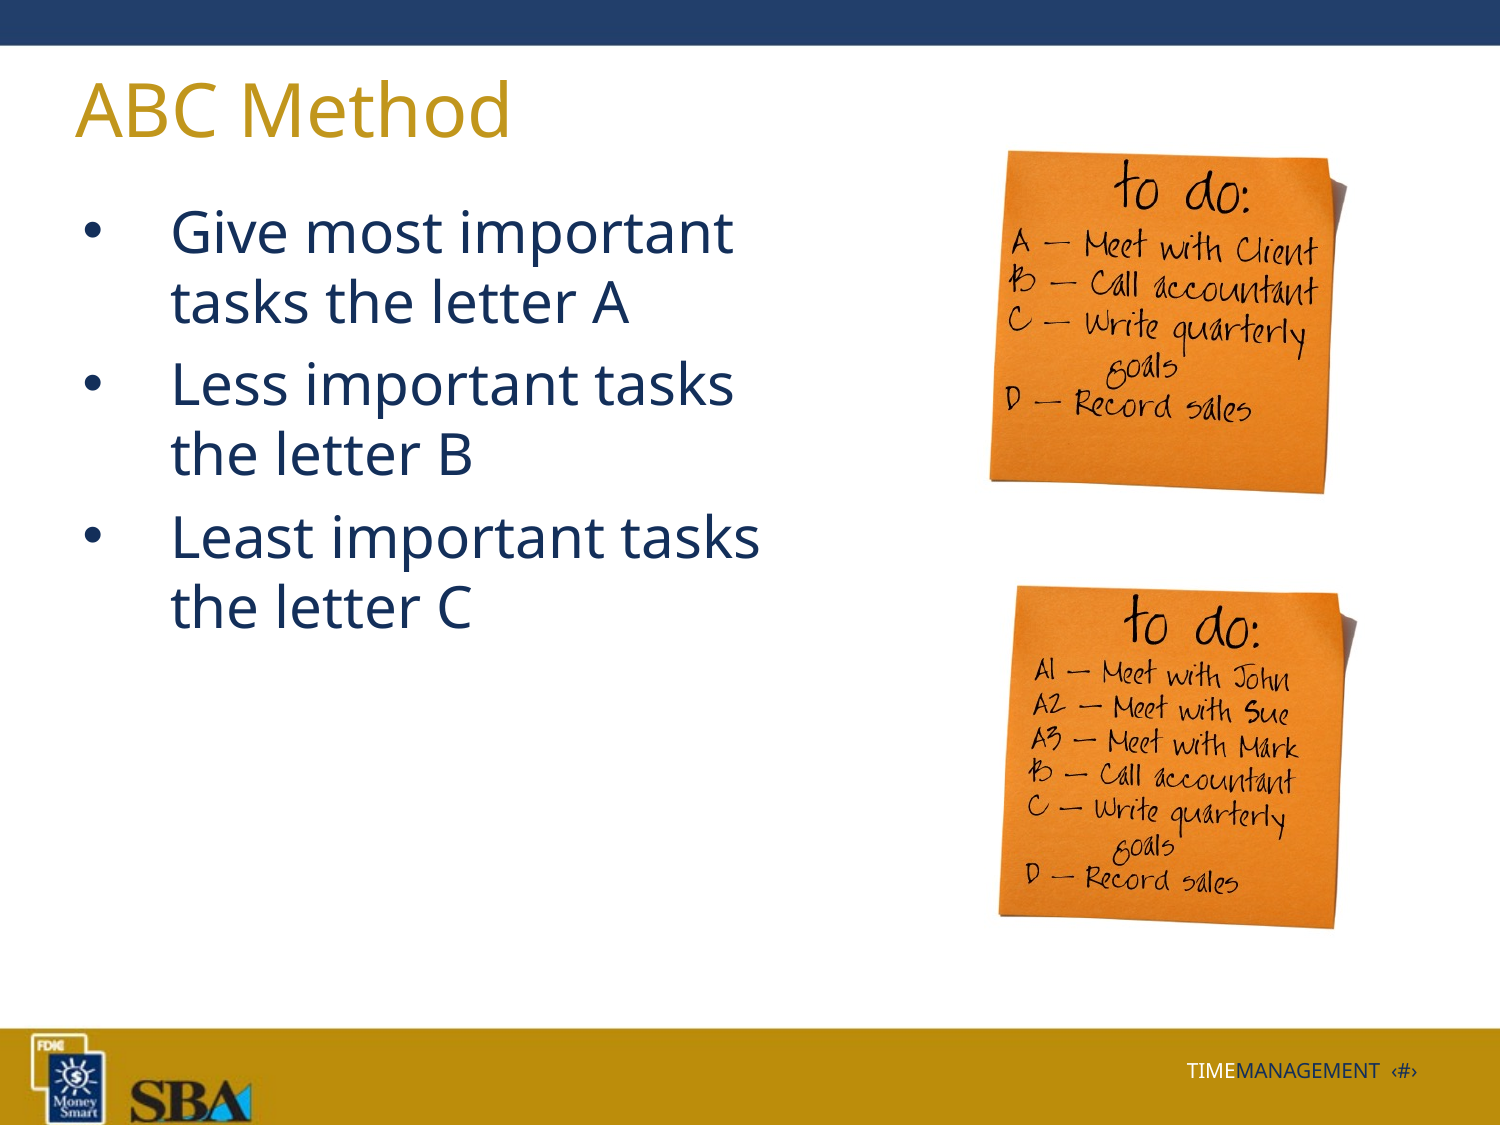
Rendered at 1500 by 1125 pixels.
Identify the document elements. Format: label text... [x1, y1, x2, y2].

text_box Give most important tasks the letter A Less important tasks the letter B Least important tasks the letter C [74, 187, 825, 648]
title ABC Method [74, 61, 1426, 163]
picture [0, 0, 1500, 1125]
